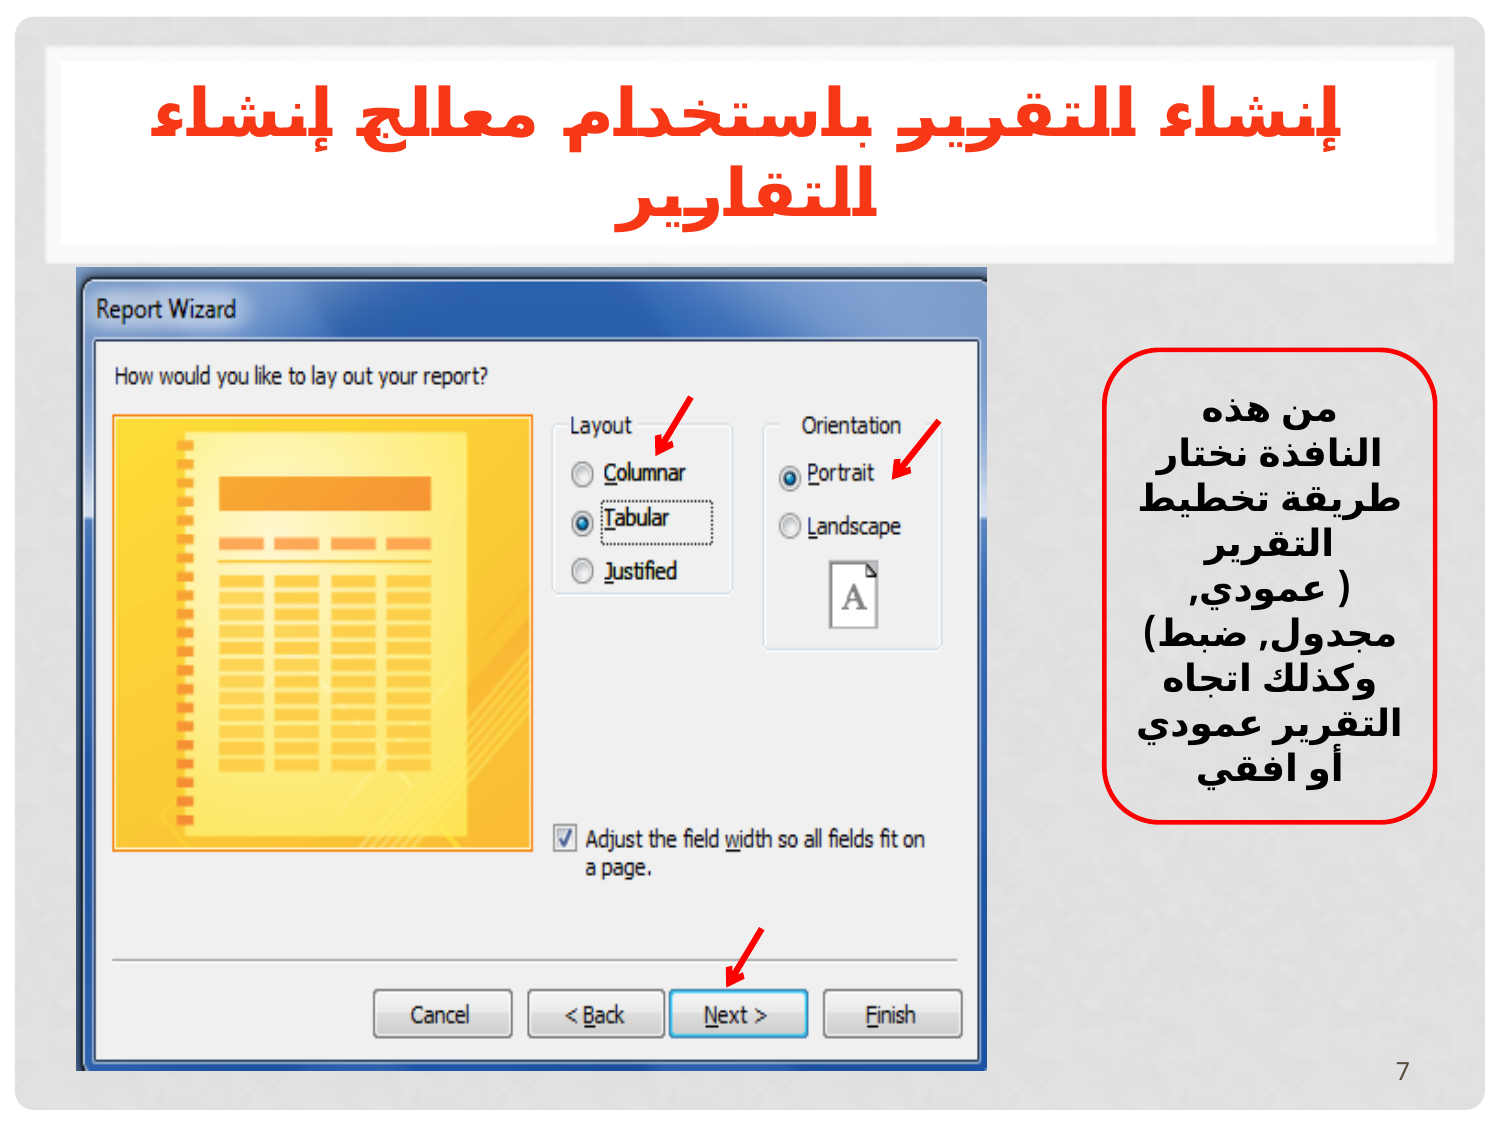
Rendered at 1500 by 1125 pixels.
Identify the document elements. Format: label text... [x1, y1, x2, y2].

text_box من هذه النافذة نختار طريقة تخطيط التقرير ( عمودي, مجدول, ضبط) وكذلك اتجاه التقرير عمودي أو افقي [1102, 347, 1438, 825]
title إنشاء التقرير باستخدام معالج إنشاء التقارير [69, 66, 1425, 238]
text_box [643, 408, 703, 445]
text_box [885, 426, 946, 475]
slide_number 7 [1074, 1042, 1425, 1103]
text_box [714, 940, 774, 977]
picture [76, 266, 987, 1071]
